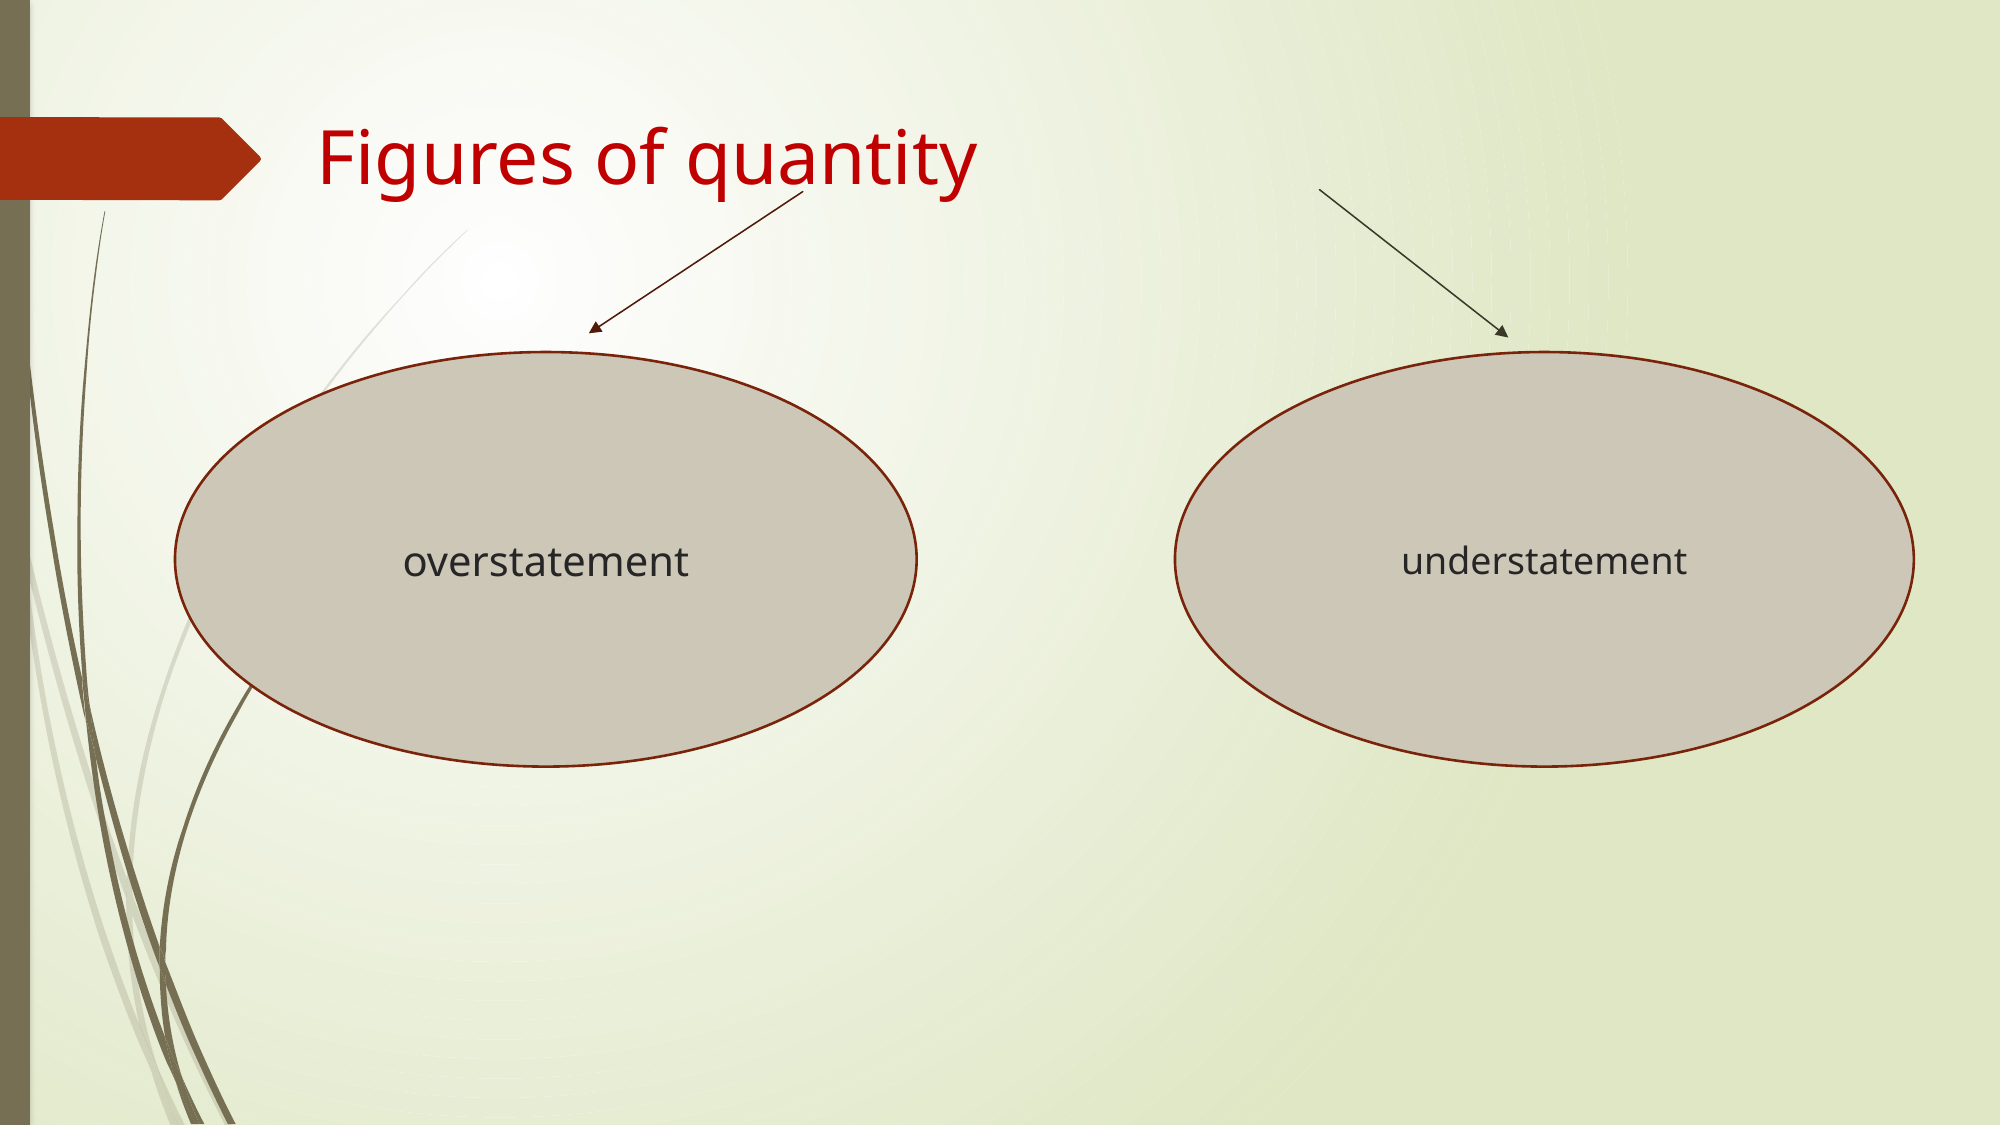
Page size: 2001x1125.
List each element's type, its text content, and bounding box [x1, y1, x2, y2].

list Figures of quantity [174, 102, 1863, 1078]
text_box overstatement [173, 350, 918, 768]
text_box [1319, 189, 1509, 338]
text_box understatement [1173, 350, 1916, 768]
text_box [588, 191, 803, 334]
